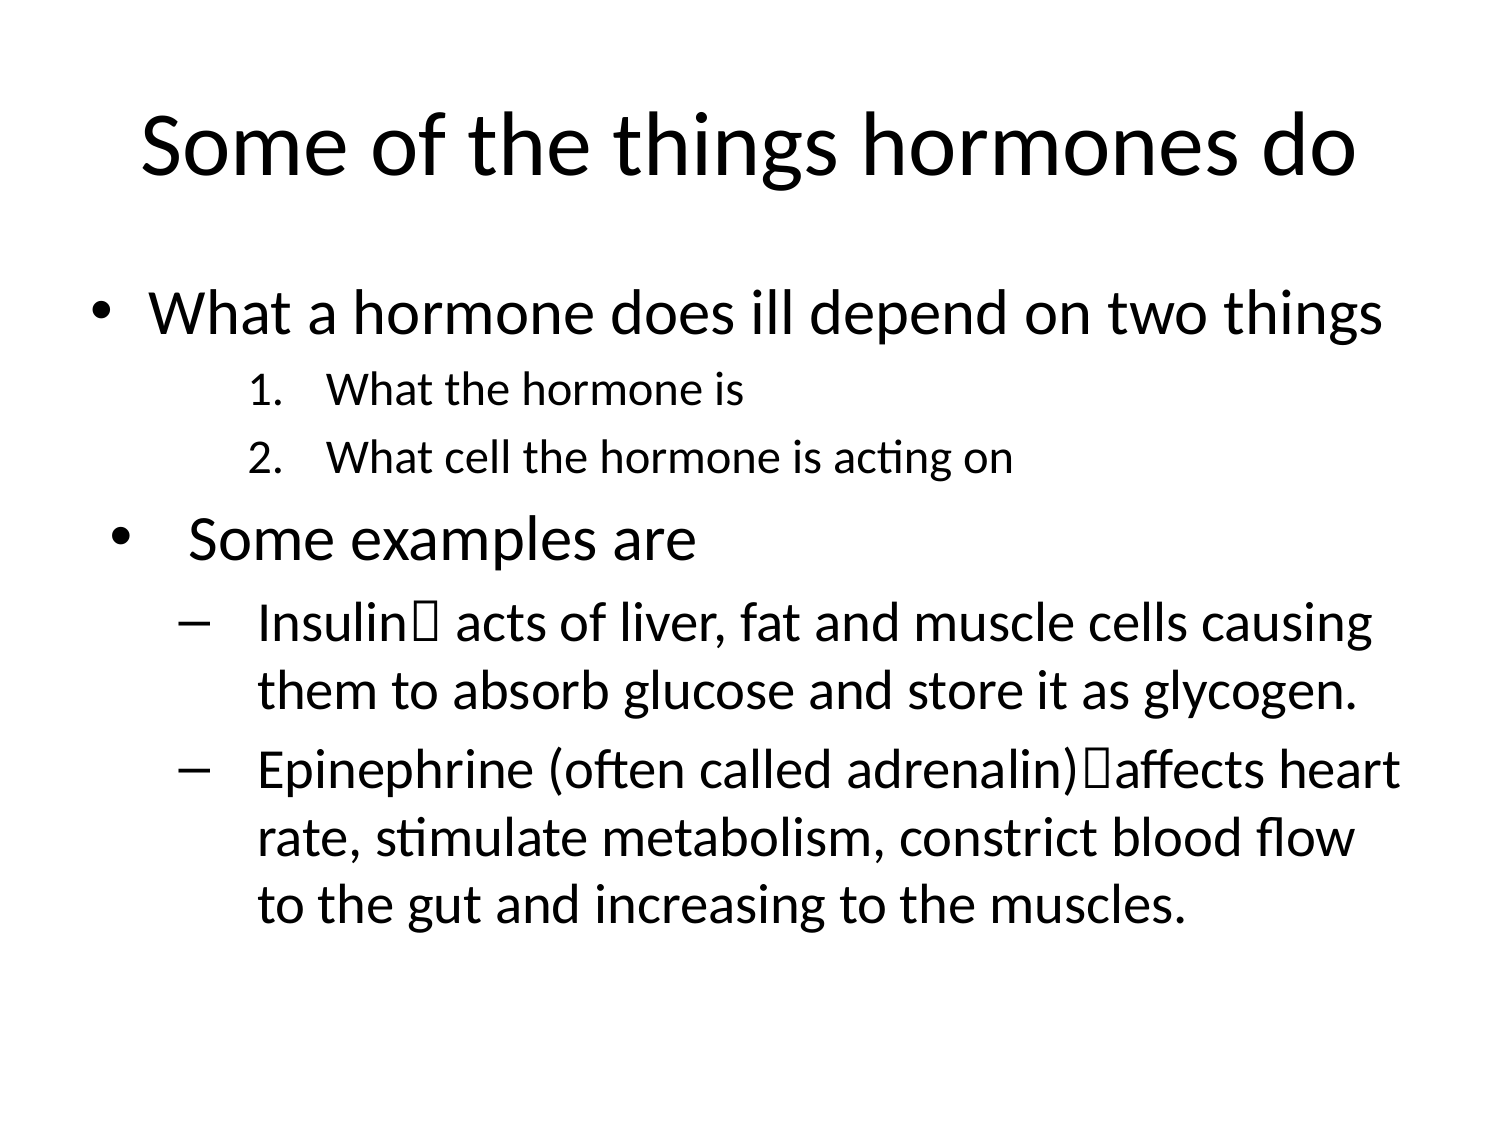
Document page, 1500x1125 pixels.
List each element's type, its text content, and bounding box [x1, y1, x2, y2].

list What a hormone does ill depend on two things What the hormone is What cell the hormone is acting on Some examples are Insulin acts of liver, fat and muscle cells causing them to absorb glucose and store it as glycogen. Epinephrine (often called adrenalin)affects heart rate, stimulate metabolism, constrict blood flow to the gut and increasing to the muscles. [75, 262, 1425, 1005]
title Some of the things hormones do [75, 45, 1425, 233]
